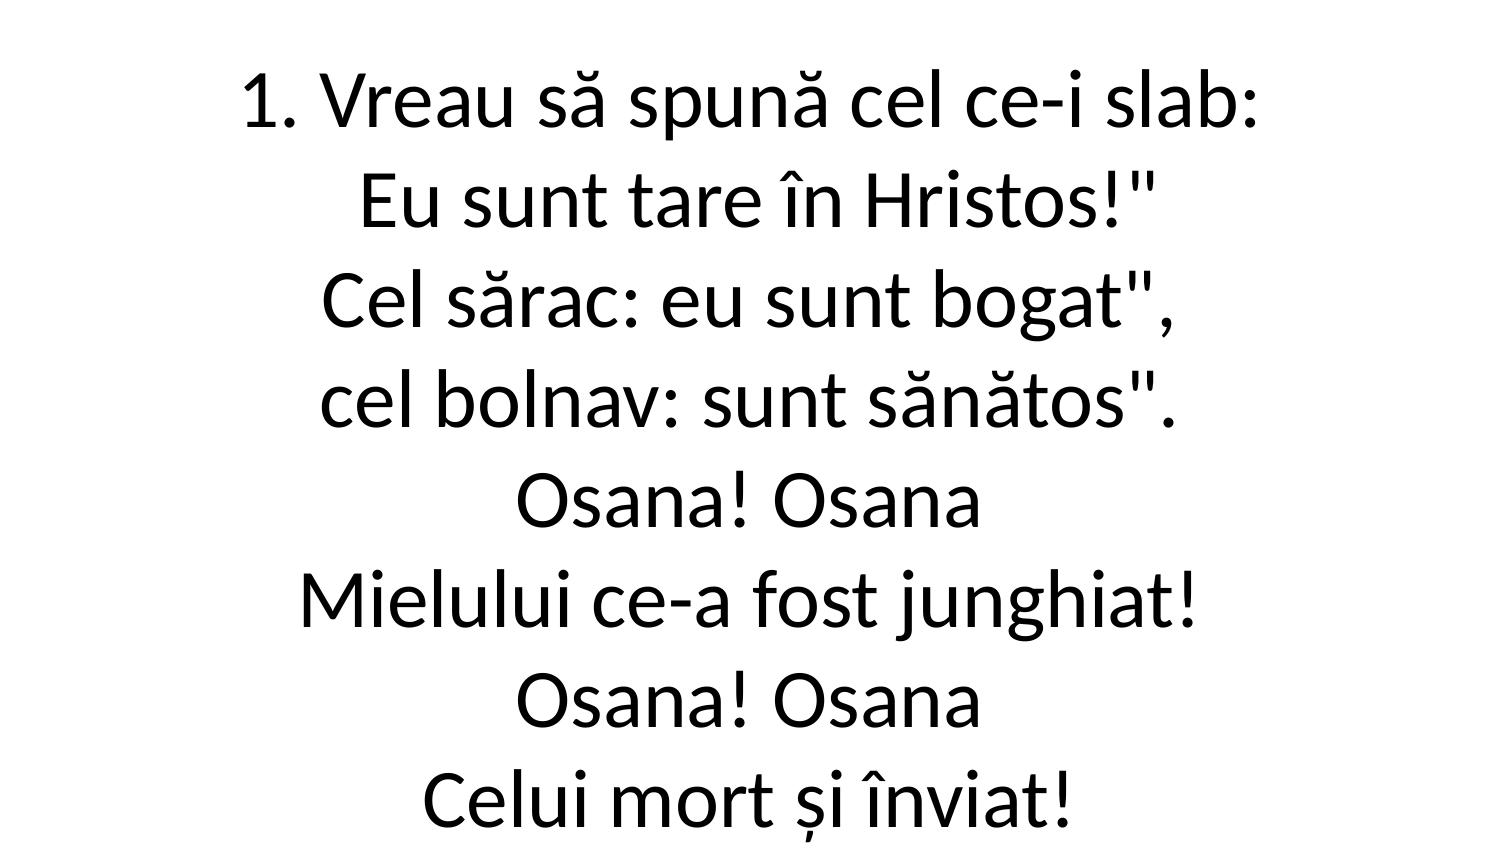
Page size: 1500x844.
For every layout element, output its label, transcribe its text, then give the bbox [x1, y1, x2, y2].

text_box 1. Vreau să spună cel ce-i slab: Eu sunt tare în Hristos!" Cel sărac: eu sunt bogat", cel bolnav: sunt sănătos". Osana! Osana Mielului ce-a fost junghiat! Osana! Osana Celui mort și înviat! [222, 0, 1278, 844]
